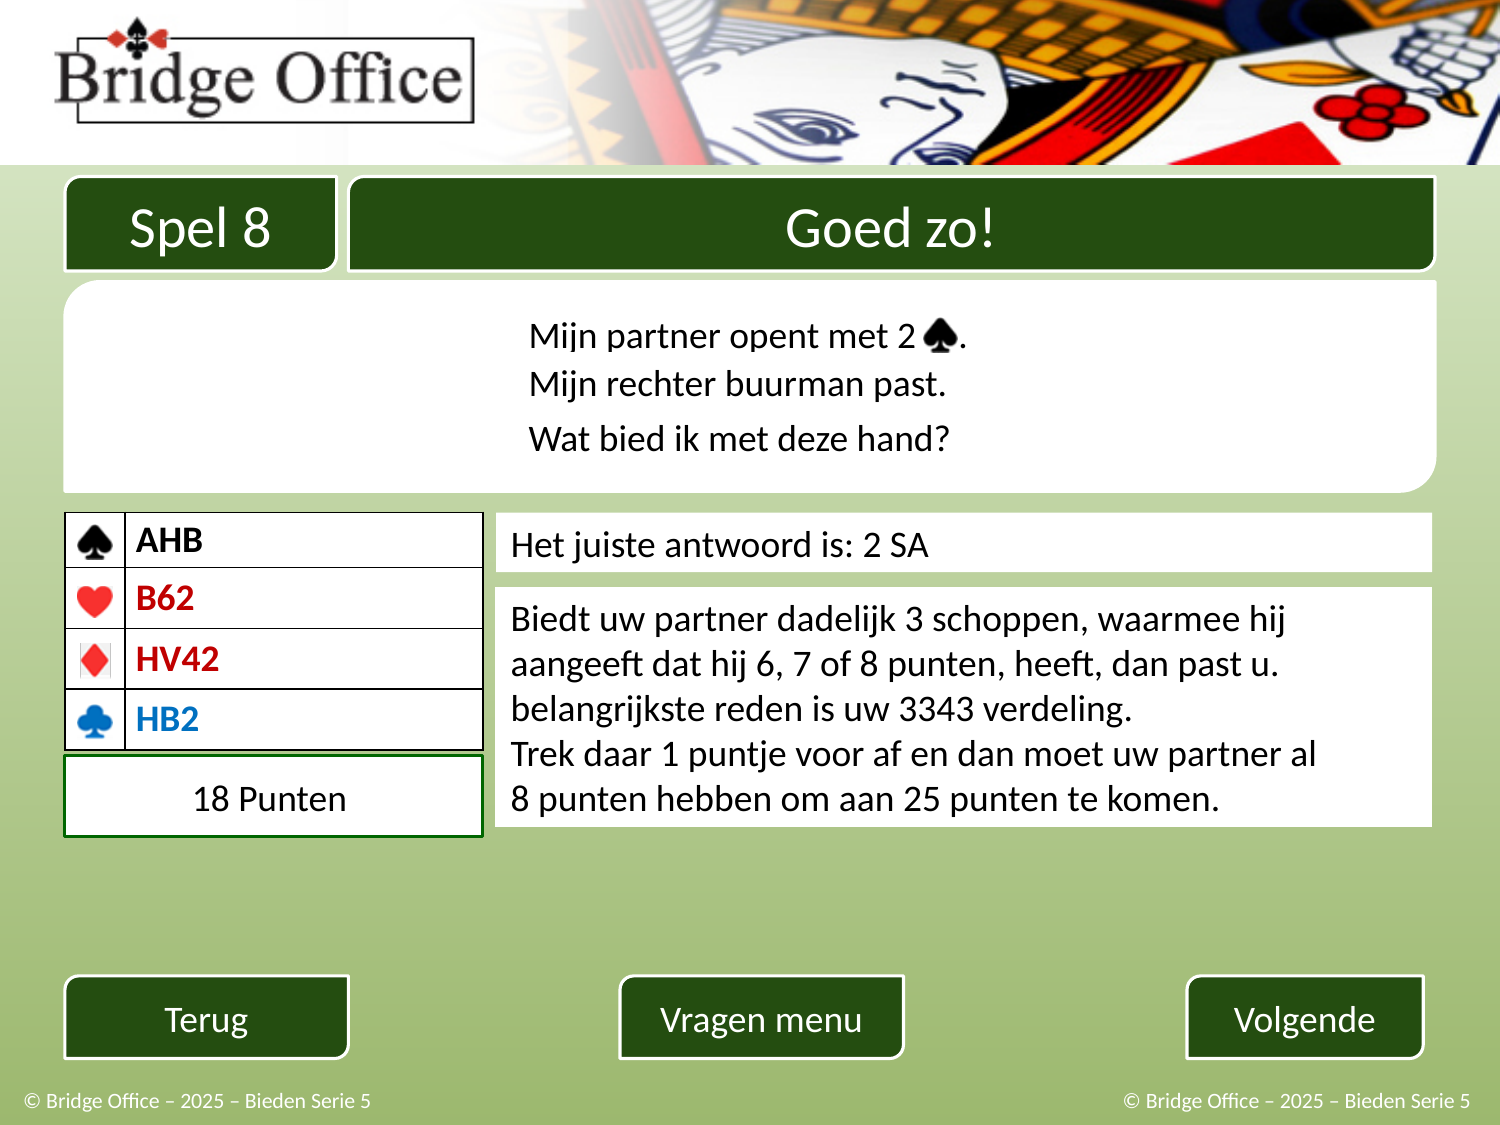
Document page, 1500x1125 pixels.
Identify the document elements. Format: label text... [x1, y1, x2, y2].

text_box Mijn rechter buurman past. [513, 352, 987, 406]
text_box Het juiste antwoord is: 2 SA [496, 512, 1433, 573]
picture [77, 643, 114, 679]
text_box Wat bied ik met deze hand? [513, 406, 987, 467]
text_box Goed zo! [346, 179, 1437, 273]
picture [77, 585, 114, 618]
text_box Mijn partner opent met 2 . [513, 303, 1022, 364]
text_box Spel 8 [63, 179, 339, 273]
table_cell [66, 690, 124, 749]
table_cell B62 [126, 568, 482, 628]
table_cell [66, 568, 124, 628]
text_box © Bridge Office – 2025 – Bieden Serie 5 [1107, 1079, 1500, 1121]
table_cell HB2 [126, 690, 482, 749]
text_box © Bridge Office – 2025 – Bieden Serie 5 [8, 1079, 393, 1121]
table_header [66, 513, 124, 567]
table_cell [66, 629, 124, 688]
text_box Volgende [1185, 974, 1425, 1061]
text_box [63, 280, 1437, 493]
text_box Terug [63, 974, 350, 1061]
picture [0, 0, 1500, 166]
picture [922, 317, 959, 353]
text_box 18 Punten [63, 754, 484, 838]
text_box Vragen menu [618, 974, 906, 1061]
picture [77, 703, 114, 740]
picture [77, 524, 114, 561]
table_cell HV42 [126, 629, 482, 688]
text_box Biedt uw partner dadelijk 3 schoppen, waarmee hij aangeeft dat hij 6, 7 of 8 punten, heeft, dan past u. belangrijkste reden is uw 3343 verdeling. Trek daar 1 puntje voor af en dan moet uw partner al 8 punten hebben om aan 25 punten te komen. [495, 587, 1432, 827]
table_header AHB [126, 513, 482, 567]
